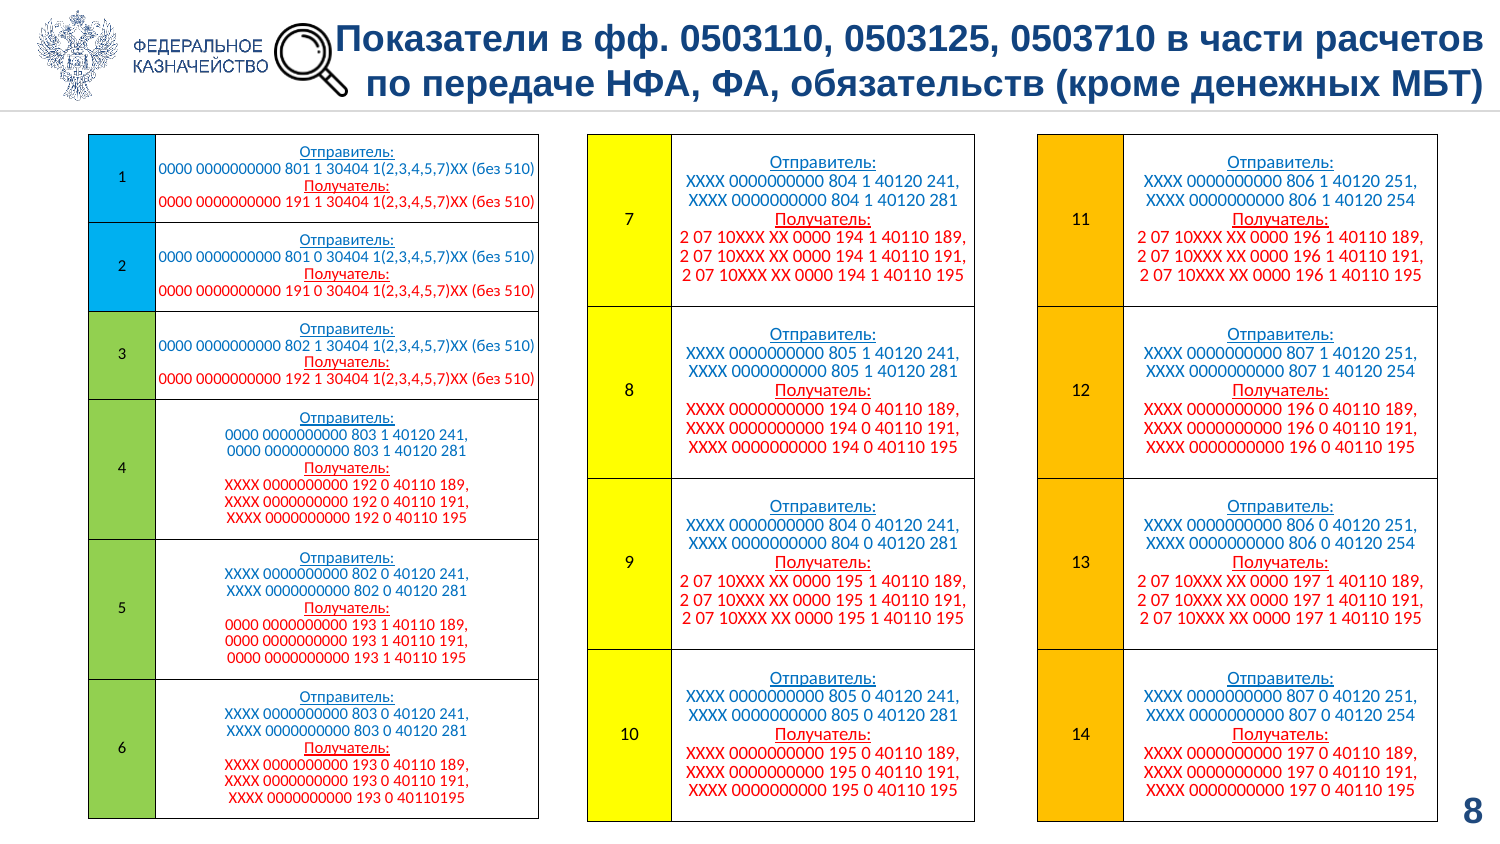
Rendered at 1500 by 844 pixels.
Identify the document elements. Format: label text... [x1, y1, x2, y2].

table_cell 3 [89, 312, 155, 399]
picture [273, 23, 348, 97]
table_cell Отправитель: ХХХХ 0000000000 807 1 40120 251, ХХХХ 0000000000 807 1 40120 254 Получатель: ХХХХ 0000000000 196 0 40110 189, ХХХХ 0000000000 196 0 40110 191, ХХХХ 0000000000 196 0 40110 195 [1124, 307, 1437, 478]
table_cell Отправитель: 0000 0000000000 801 0 30404 1(2,3,4,5,7)ХХ (без 510) Получатель: 0000 0000000000 191 0 30404 1(2,3,4,5,7)ХХ (без 510) [156, 223, 538, 311]
table_header 7 [588, 135, 671, 306]
slide_number 8 [1138, 786, 1484, 844]
table_cell Отправитель: ХХХХ 0000000000 805 1 40120 241, ХХХХ 0000000000 805 1 40120 281 Получатель: ХХХХ 0000000000 194 0 40110 189, ХХХХ 0000000000 194 0 40110 191, ХХХХ 0000000000 194 0 40110 195 [672, 307, 974, 478]
table_header 11 [1038, 135, 1123, 306]
table_cell Отправитель: ХХХХ 0000000000 802 0 40120 241, ХХХХ 0000000000 802 0 40120 281 Получатель: 0000 0000000000 193 1 40110 189, 0000 0000000000 193 1 40110 191, 0000 0000000000 193 1 40110 195 [156, 540, 538, 679]
table_cell Отправитель: ХХХХ 0000000000 805 0 40120 241, ХХХХ 0000000000 805 0 40120 281 Получатель: ХХХХ 0000000000 195 0 40110 189, ХХХХ 0000000000 195 0 40110 191, ХХХХ 0000000000 195 0 40110 195 [672, 650, 974, 821]
table_header Отправитель: 0000 0000000000 801 1 30404 1(2,3,4,5,7)ХХ (без 510) Получатель: 0000 0000000000 191 1 30404 1(2,3,4,5,7)ХХ (без 510) [156, 135, 538, 222]
table_cell 14 [1038, 650, 1123, 821]
table_cell 12 [1038, 307, 1123, 478]
table_header Отправитель: ХХХХ 0000000000 804 1 40120 241, ХХХХ 0000000000 804 1 40120 281 Получатель: 2 07 10ХХХ ХХ 0000 194 1 40110 189, 2 07 10ХХХ ХХ 0000 194 1 40110 191, 2 07 10ХХХ ХХ 0000 194 1 40110 195 [672, 135, 974, 306]
table_cell 8 [588, 307, 671, 478]
table_cell 6 [89, 680, 155, 818]
table_cell 5 [89, 540, 155, 679]
table_header 1 [89, 135, 155, 222]
table_cell 4 [89, 400, 155, 539]
table_cell 10 [588, 650, 671, 821]
table_cell 2 [89, 223, 155, 311]
table_cell 9 [588, 479, 671, 649]
table_cell Отправитель: 0000 0000000000 803 1 40120 241, 0000 0000000000 803 1 40120 281 Получатель: ХХХХ 0000000000 192 0 40110 189, ХХХХ 0000000000 192 0 40110 191, ХХХХ 0000000000 192 0 40110 195 [156, 400, 538, 539]
table_cell Отправитель: ХХХХ 0000000000 804 0 40120 241, ХХХХ 0000000000 804 0 40120 281 Получатель: 2 07 10ХХХ ХХ 0000 195 1 40110 189, 2 07 10ХХХ ХХ 0000 195 1 40110 191, 2 07 10ХХХ ХХ 0000 195 1 40110 195 [672, 479, 974, 649]
table_cell Отправитель: ХХХХ 0000000000 803 0 40120 241, ХХХХ 0000000000 803 0 40120 281 Получатель: ХХХХ 0000000000 193 0 40110 189, ХХХХ 0000000000 193 0 40110 191, ХХХХ 0000000000 193 0 40110195 [156, 680, 538, 818]
table_header Отправитель: ХХХХ 0000000000 806 1 40120 251, ХХХХ 0000000000 806 1 40120 254 Получатель: 2 07 10ХХХ ХХ 0000 196 1 40110 189, 2 07 10ХХХ ХХ 0000 196 1 40110 191, 2 07 10ХХХ ХХ 0000 196 1 40110 195 [1124, 135, 1437, 306]
table_cell Отправитель: ХХХХ 0000000000 807 0 40120 251, ХХХХ 0000000000 807 0 40120 254 Получатель: ХХХХ 0000000000 197 0 40110 189, ХХХХ 0000000000 197 0 40110 191, ХХХХ 0000000000 197 0 40110 195 [1124, 650, 1437, 821]
table_cell Отправитель: ХХХХ 0000000000 806 0 40120 251, ХХХХ 0000000000 806 0 40120 254 Получатель: 2 07 10ХХХ ХХ 0000 197 1 40110 189, 2 07 10ХХХ ХХ 0000 197 1 40110 191, 2 07 10ХХХ ХХ 0000 197 1 40110 195 [1124, 479, 1437, 649]
text_box Показатели в фф. 0503110, 0503125, 0503710 в части расчетов по передаче НФА, ФА, обязательств (кроме денежных МБТ) [324, 13, 1485, 104]
table_cell 13 [1038, 479, 1123, 649]
table_cell Отправитель: 0000 0000000000 802 1 30404 1(2,3,4,5,7)ХХ (без 510) Получатель: 0000 0000000000 192 1 30404 1(2,3,4,5,7)ХХ (без 510) [156, 312, 538, 399]
picture [37, 10, 268, 101]
